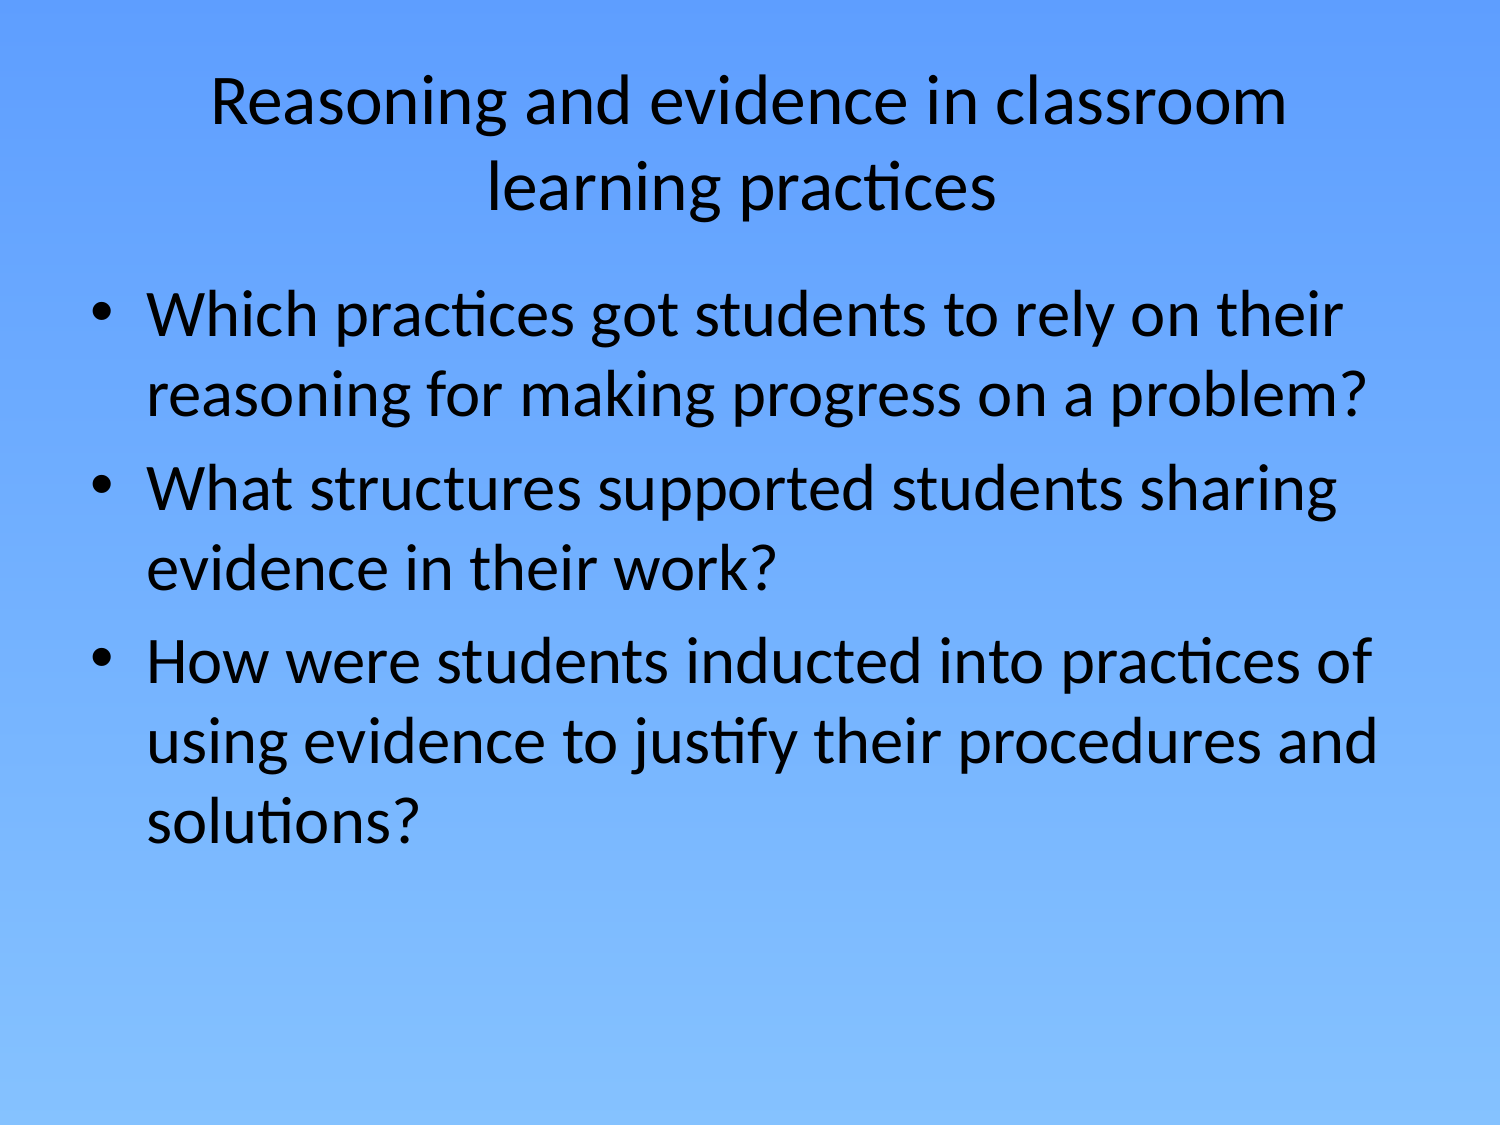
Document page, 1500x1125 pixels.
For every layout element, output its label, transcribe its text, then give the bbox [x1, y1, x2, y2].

title Reasoning and evidence in classroom learning practices [75, 45, 1425, 233]
list Which practices got students to rely on their reasoning for making progress on a problem? What structures supported students sharing evidence in their work? How were students inducted into practices of using evidence to justify their procedures and solutions? [75, 262, 1425, 1005]
